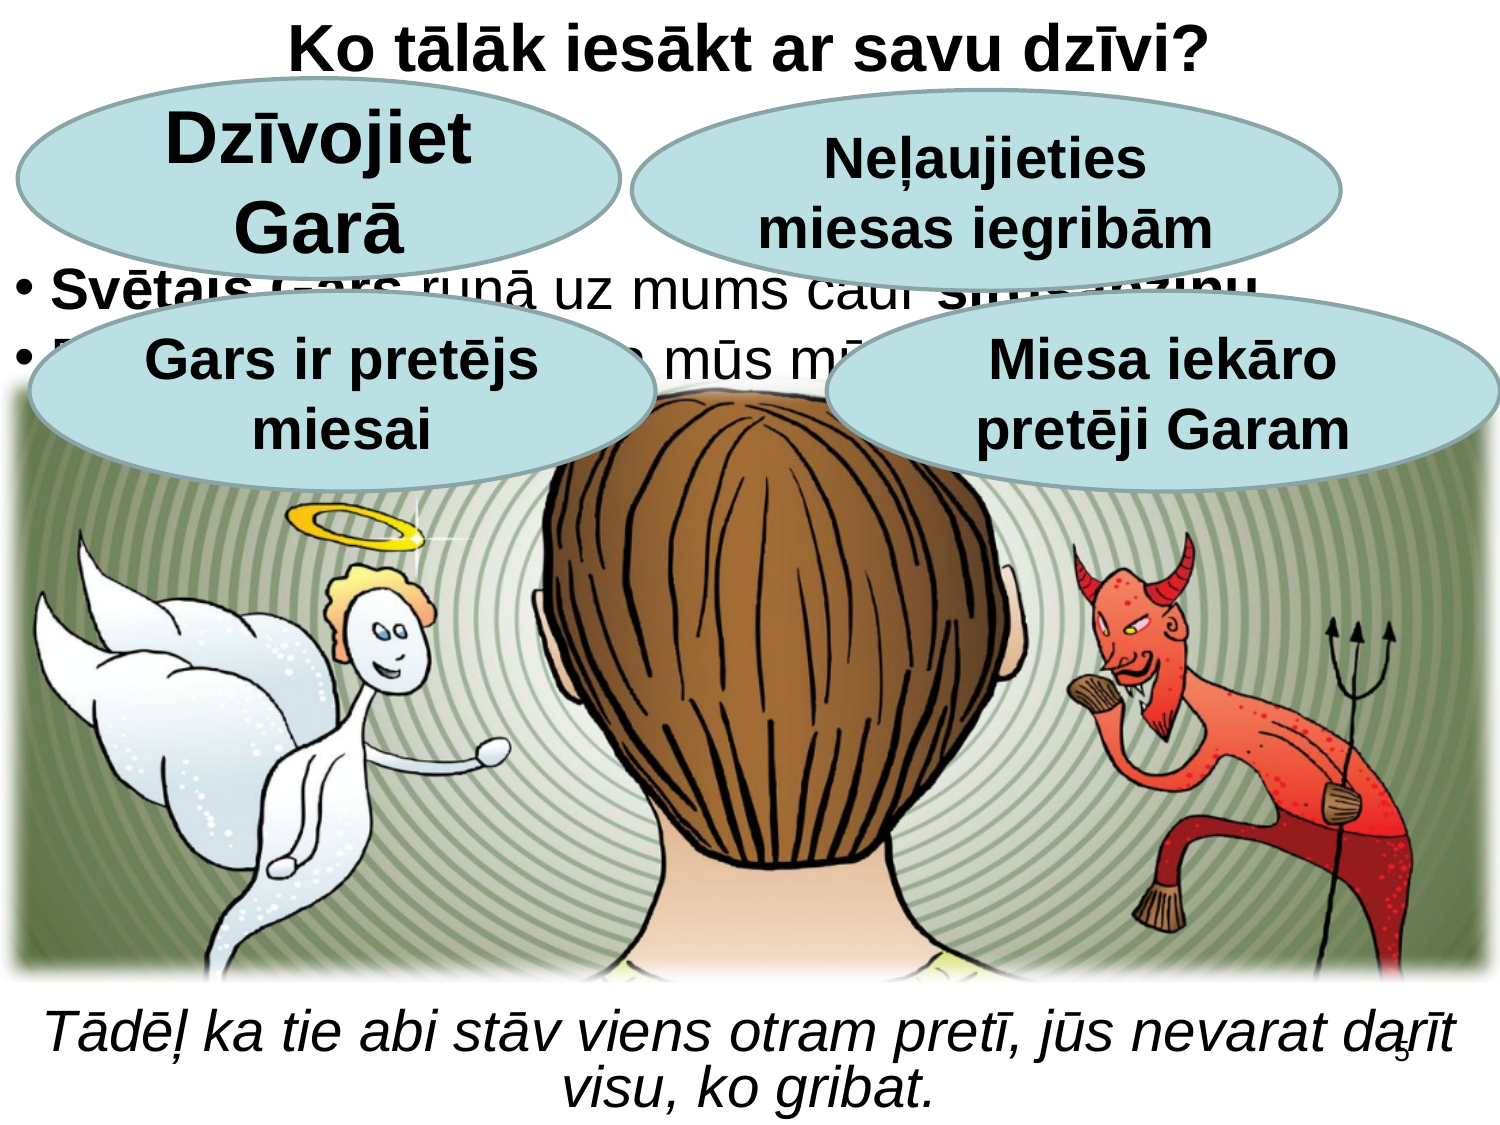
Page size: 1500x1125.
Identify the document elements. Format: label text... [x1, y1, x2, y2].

text_box Neļaujieties miesas iegribām [629, 87, 1343, 293]
text_box Miesa iekāro pretēji Garam [831, 288, 1496, 371]
text_box Dzīvojiet Garā [15, 76, 623, 282]
text_box Svētais Gars runā uz mums caur sirdsapziņu. Bet arī sātans kārdina mūs mūsu sirdī. [0, 243, 1500, 372]
text_box Gars ir pretējs miesai [33, 288, 652, 371]
list Tādēļ ka tie abi stāv viens otram pretī, jūs nevarat darīt visu, ko gribat. [0, 999, 1500, 1125]
slide_number 5 [1074, 1024, 1426, 1103]
picture [0, 373, 1500, 984]
title Ko tālāk iesākt ar savu dzīvi? [0, 0, 1500, 91]
